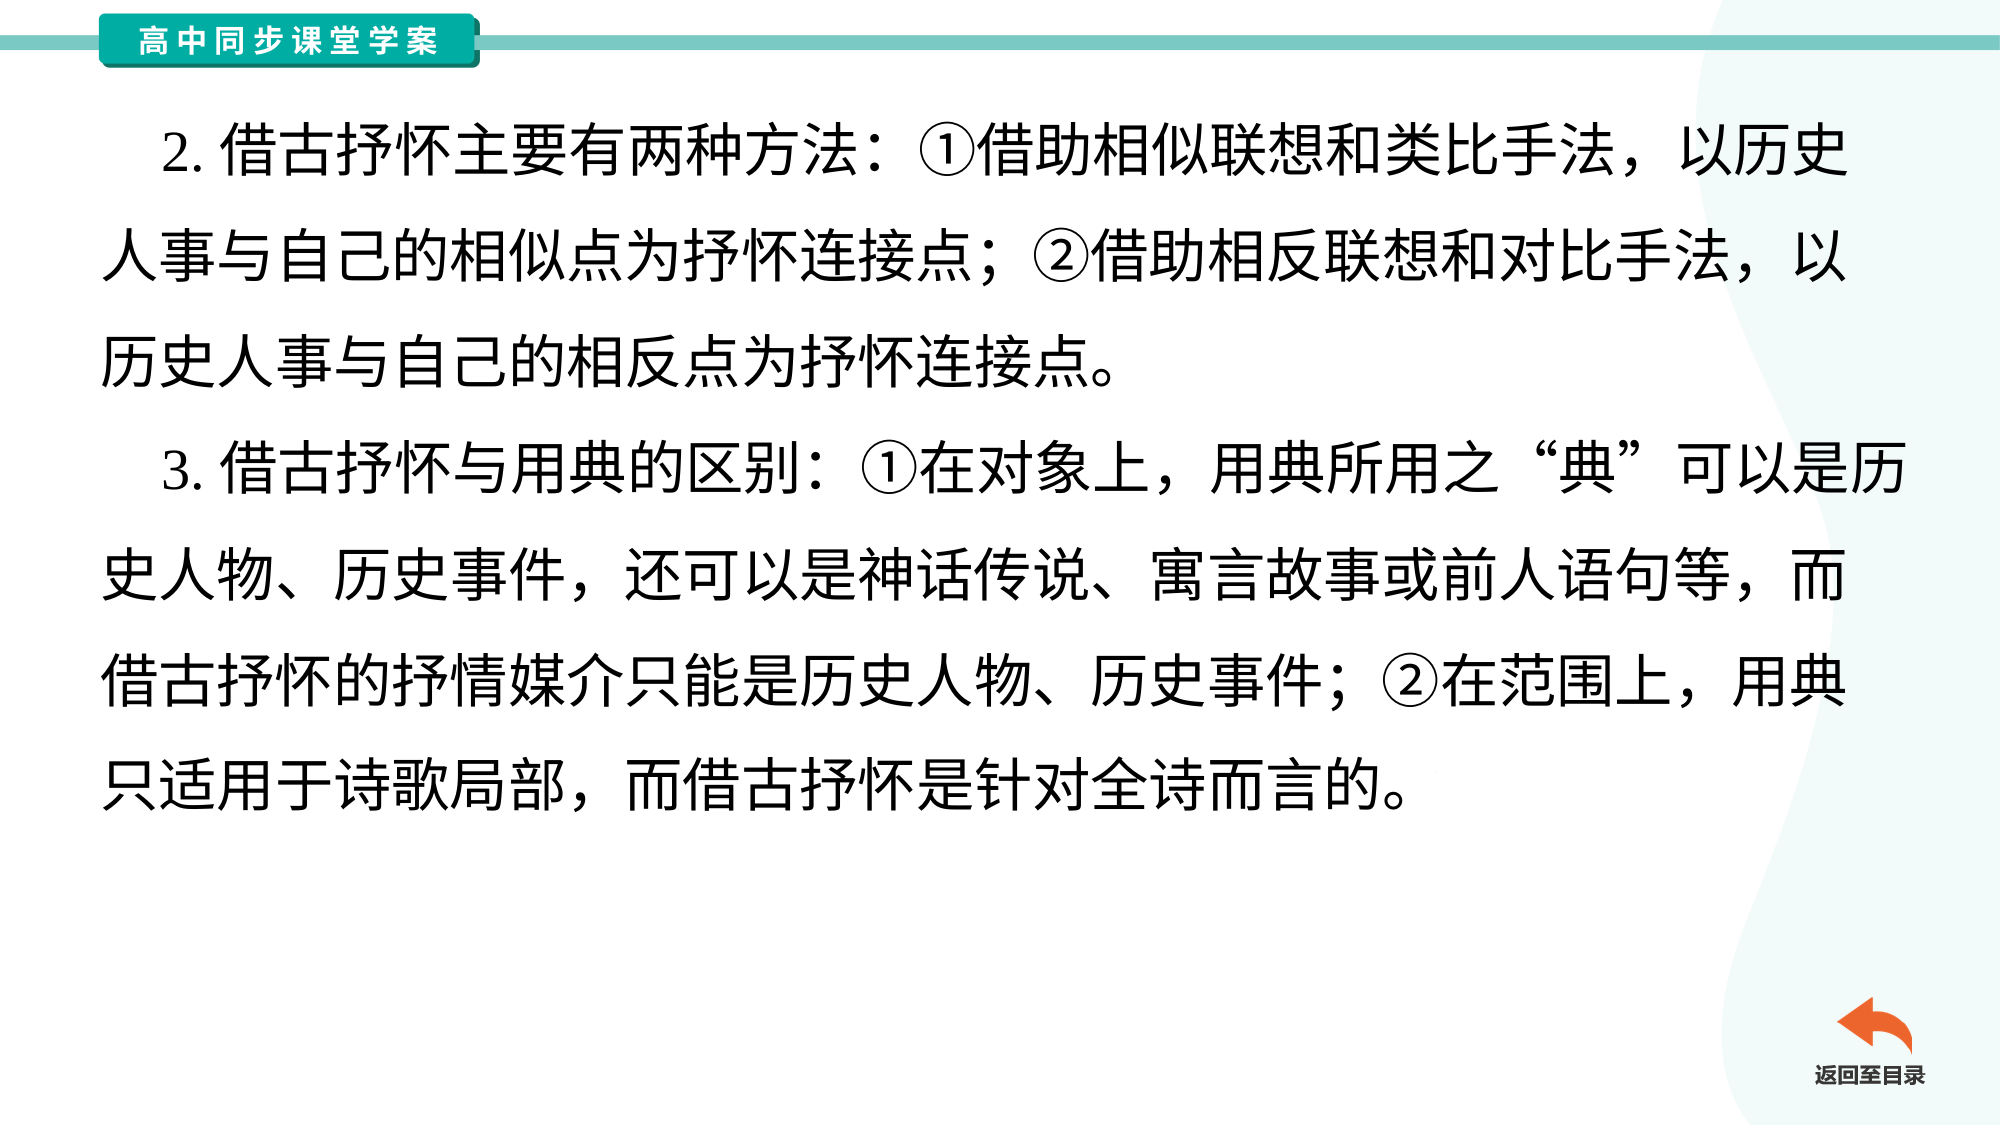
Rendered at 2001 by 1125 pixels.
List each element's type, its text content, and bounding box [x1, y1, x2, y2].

picture [0, 0, 2000, 1125]
text_box 2.借古抒怀主要有两种方法：①借助相似联想和类比手法，以历史 人事与自己的相似点为抒怀连接点；②借助相反联想和对比手法，以 历史人事与自己的相反点为抒怀连接点。 3.借古抒怀与用典的区别：①在对象上，用典所用之“典”可以是历 史人物、历史事件，还可以是神话传说、寓言故事或前人语句等，而 借古抒怀的抒情媒介只能是历史人物、历史事件；②在范围上，用典 只适用于诗歌局部，而借古抒怀是针对全诗而言的。#2.1.4 [100, 76, 1899, 806]
